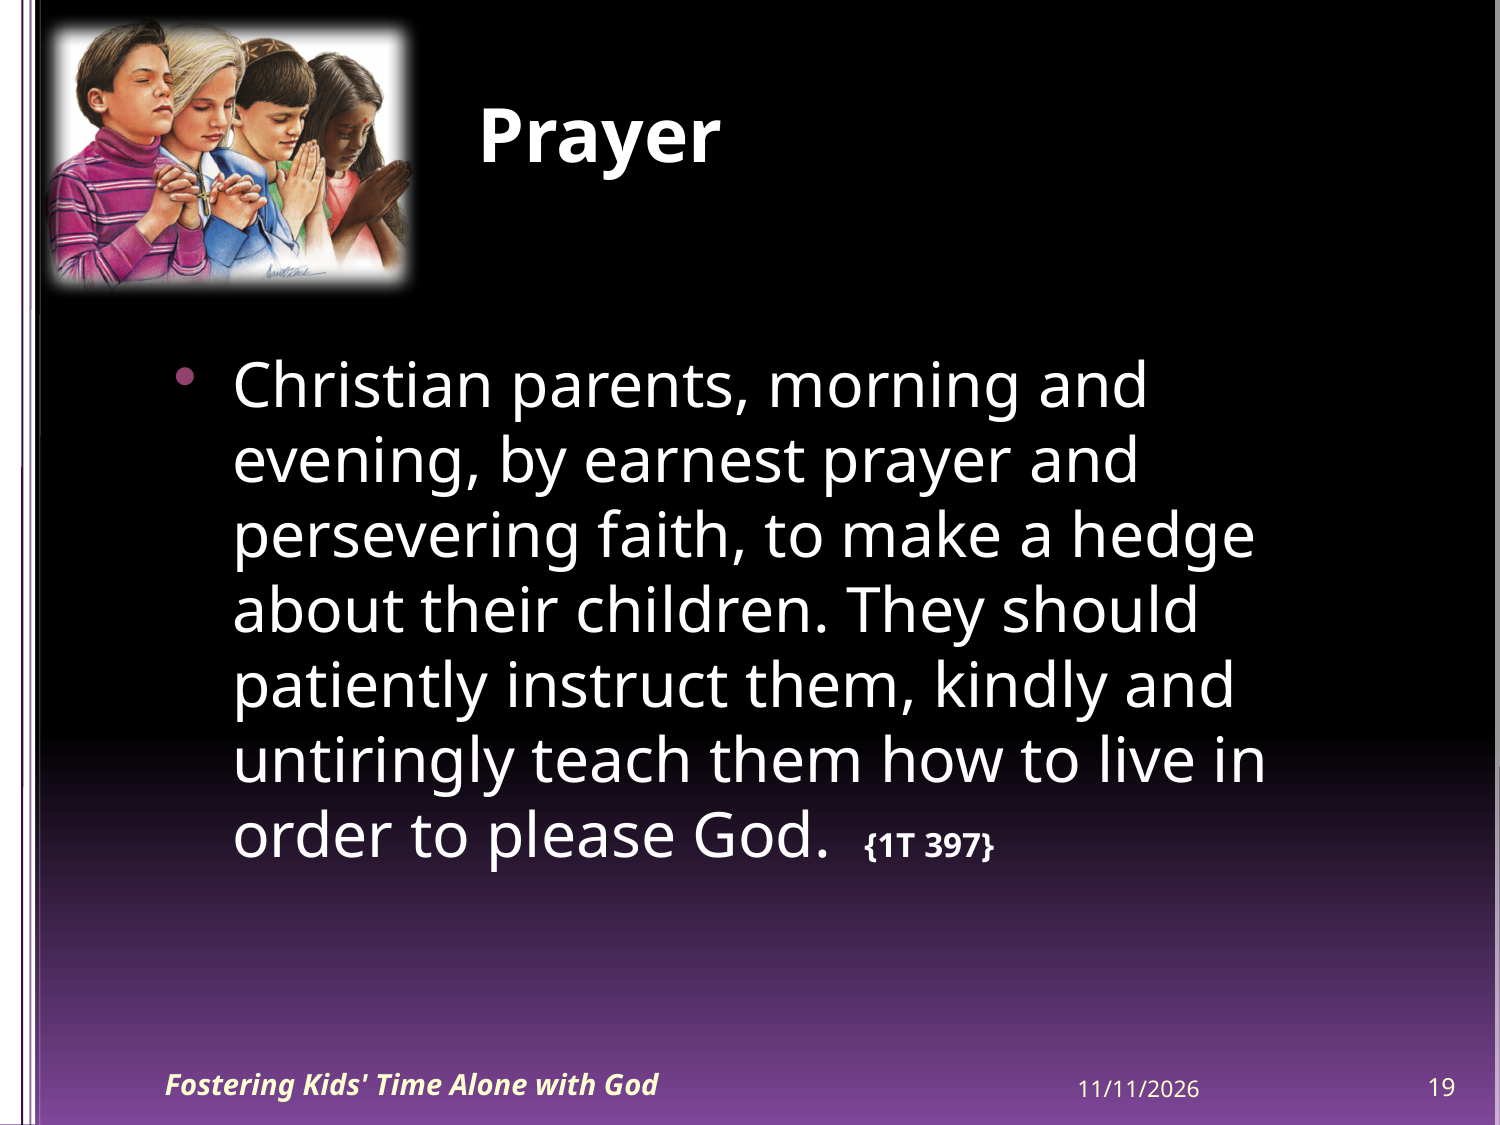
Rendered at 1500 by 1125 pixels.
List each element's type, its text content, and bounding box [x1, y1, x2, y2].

slide_number 19 [1412, 1053, 1488, 1114]
footer Fostering Kids' Time Alone with God [150, 1053, 1063, 1114]
list Christian parents, morning and evening, by earnest prayer and persevering faith, to make a hedge about their children. They should patiently instruct them, kindly and untiringly teach them how to live in order to please God. {1T 397} [150, 337, 1425, 1053]
title Prayer [462, 37, 1450, 229]
picture [48, 23, 411, 289]
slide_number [1063, 1053, 1412, 1114]
